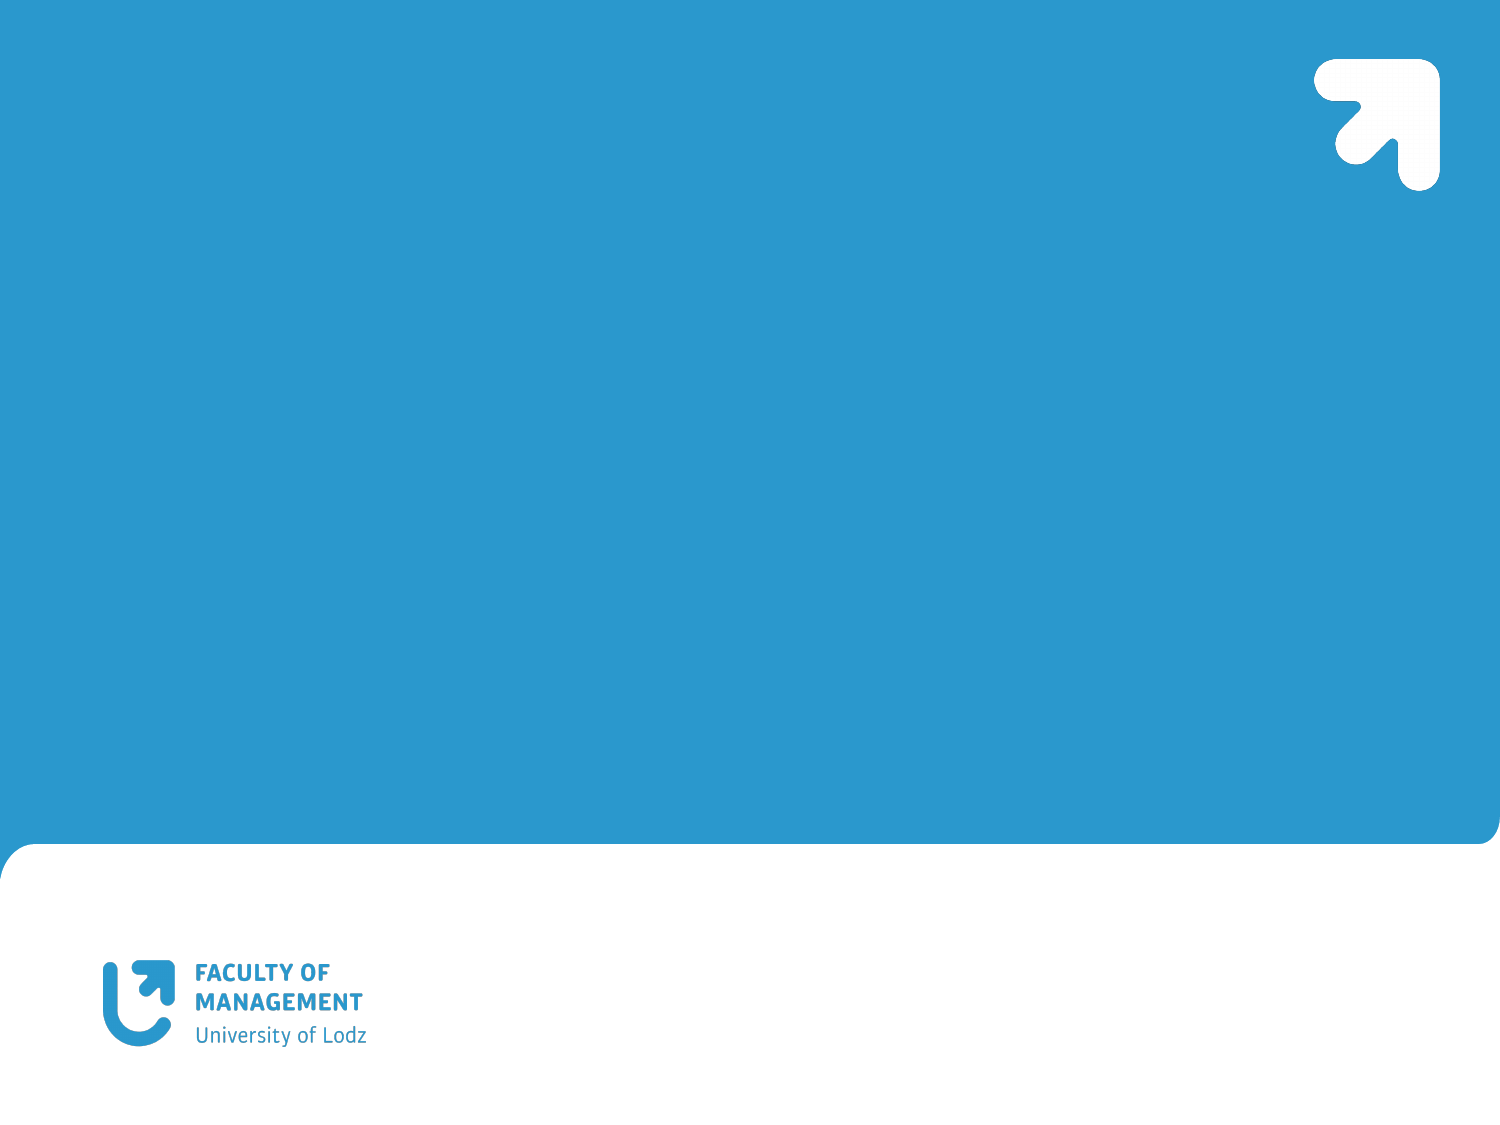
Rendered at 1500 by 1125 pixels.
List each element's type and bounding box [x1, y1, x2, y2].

picture [1314, 59, 1440, 191]
picture [103, 960, 366, 1047]
